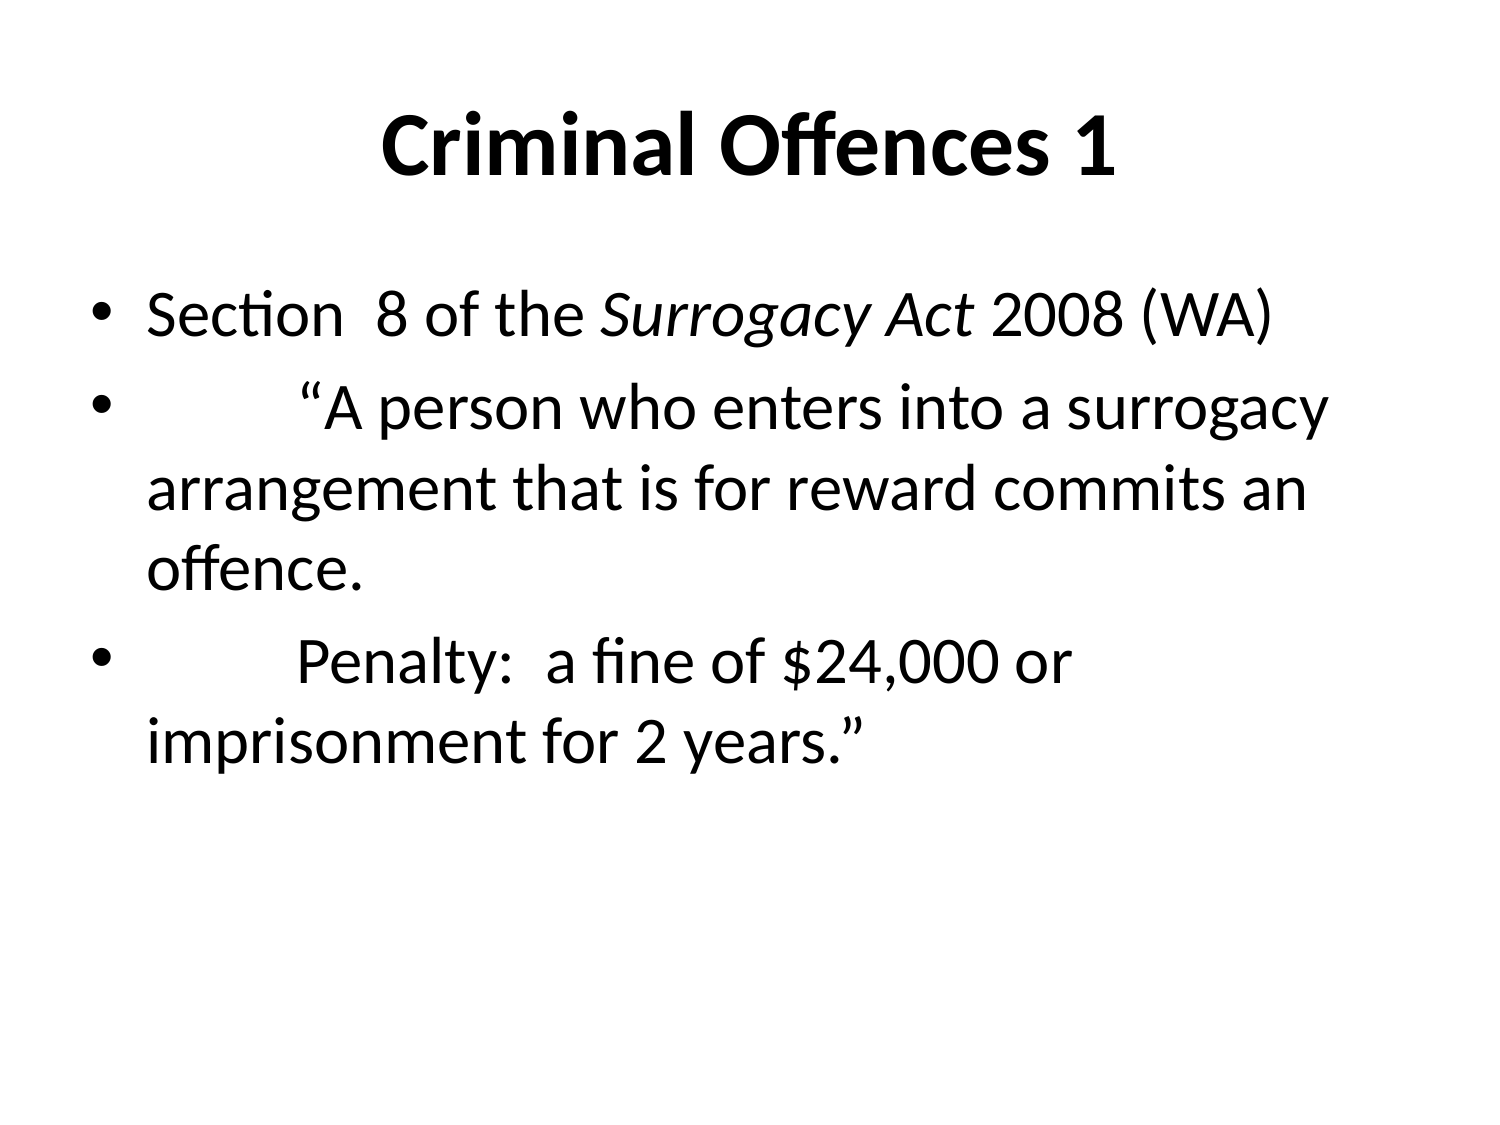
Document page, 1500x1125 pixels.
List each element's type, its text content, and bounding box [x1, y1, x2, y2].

title Criminal Offences 1 [74, 44, 1426, 233]
list Section 8 of the Surrogacy Act 2008 (WA) “A person who enters into a surrogacy arrangement that is for reward commits an offence. Penalty: a fine of $24,000 or imprisonment for 2 years.” [74, 262, 1426, 1006]
